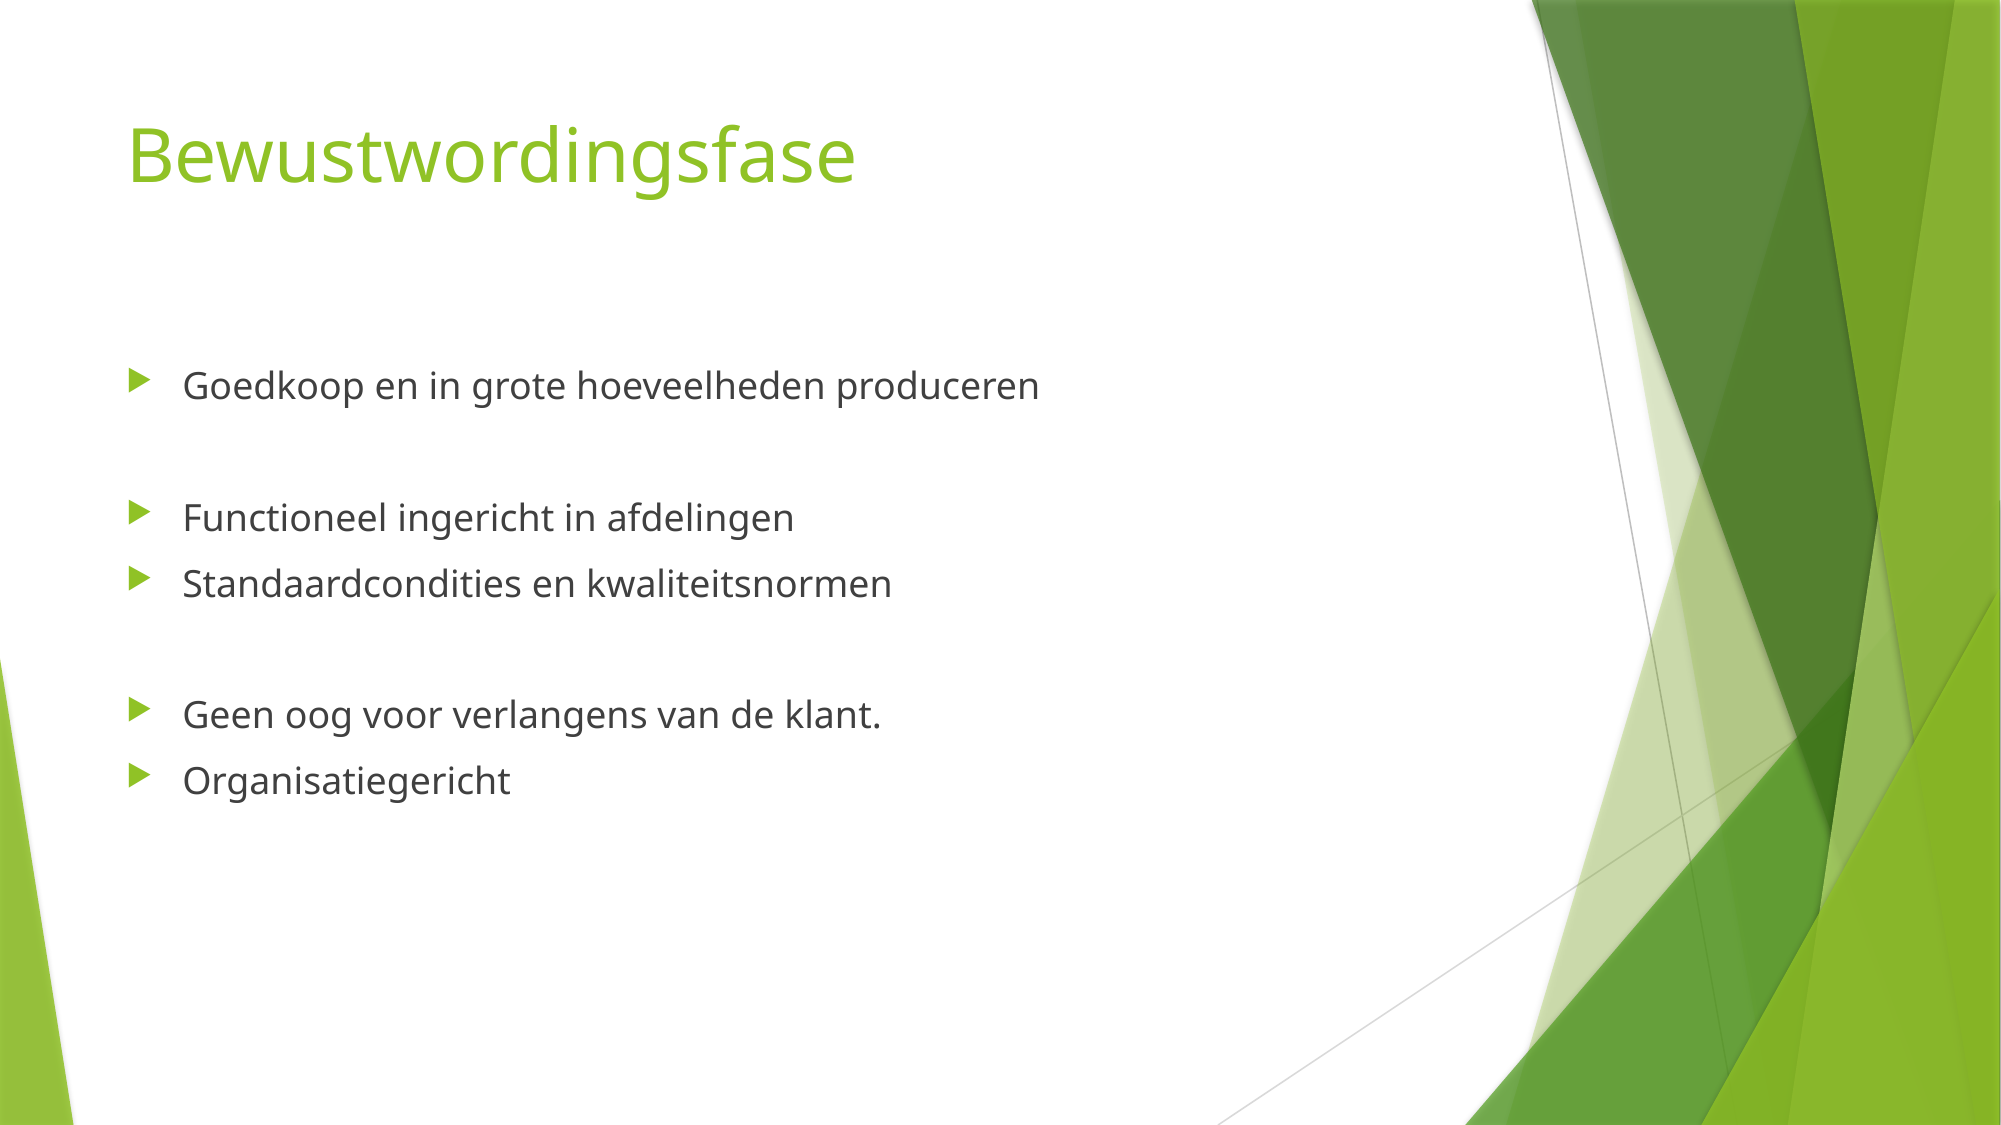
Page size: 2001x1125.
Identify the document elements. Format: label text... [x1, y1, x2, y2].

title Bewustwordingsfase [111, 99, 1522, 317]
list Goedkoop en in grote hoeveelheden produceren Functioneel ingericht in afdelingen Standaardcondities en kwaliteitsnormen Geen oog voor verlangens van de klant. Organisatiegericht [111, 354, 1522, 992]
